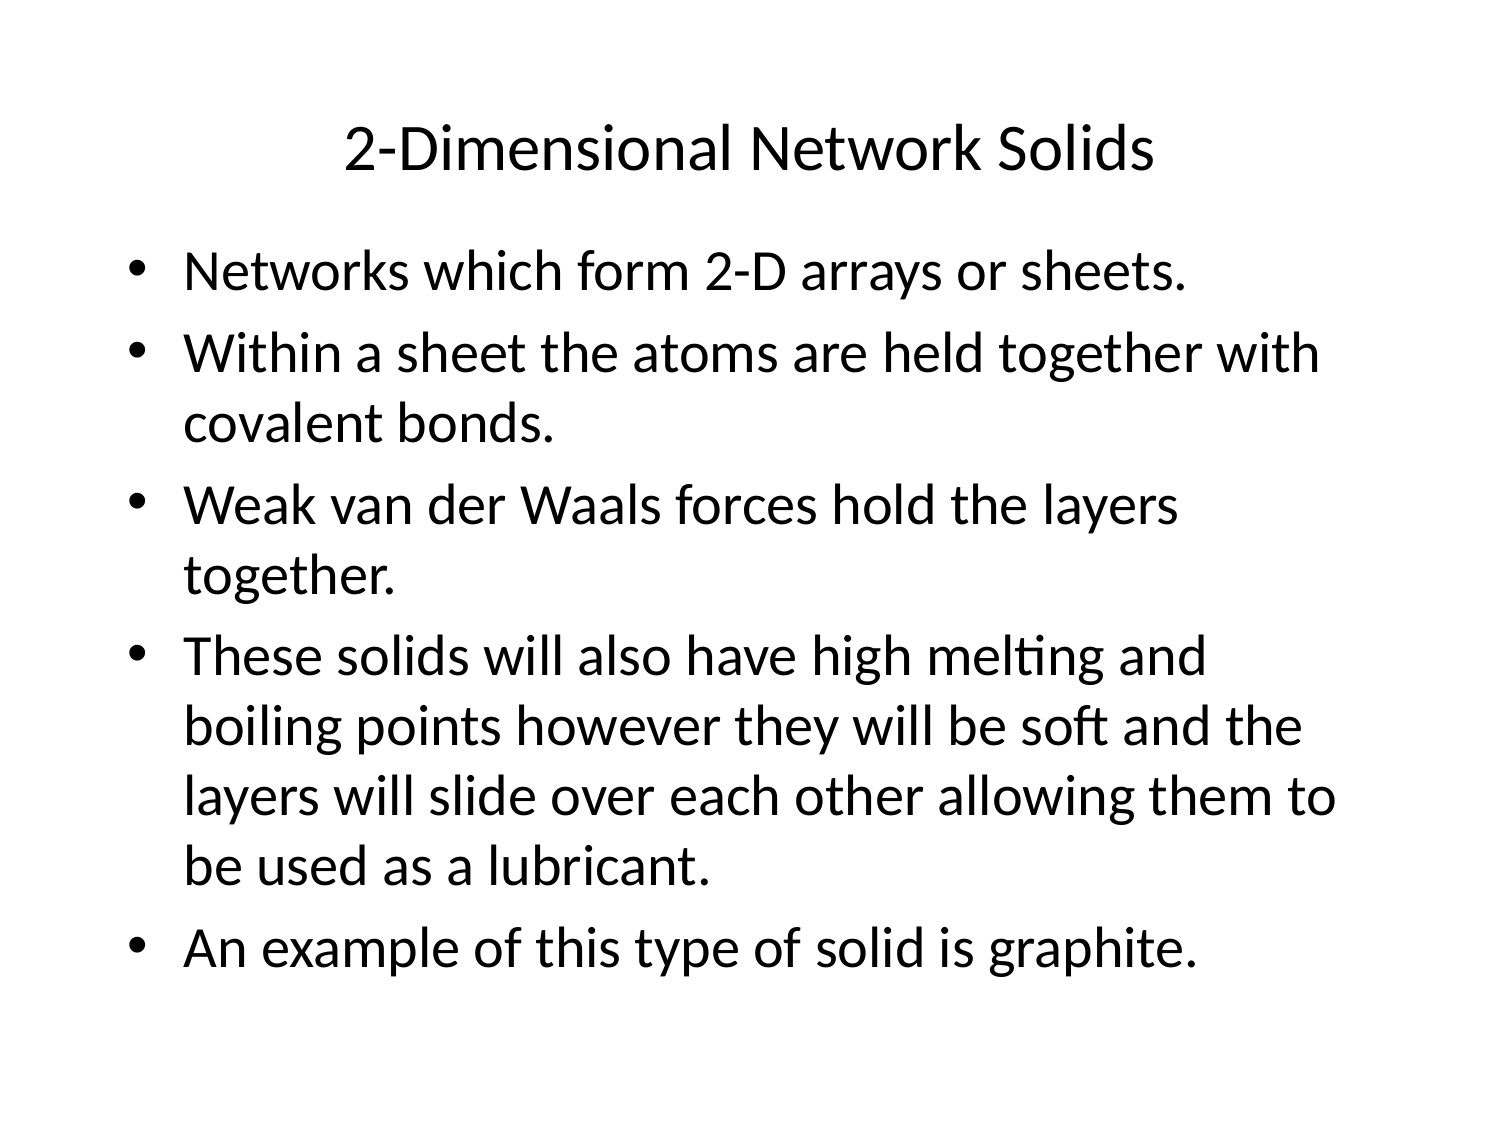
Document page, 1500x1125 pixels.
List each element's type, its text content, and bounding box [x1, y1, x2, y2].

list Networks which form 2-D arrays or sheets. Within a sheet the atoms are held together with covalent bonds. Weak van der Waals forces hold the layers together. These solids will also have high melting and boiling points however they will be soft and the layers will slide over each other allowing them to be used as a lubricant. An example of this type of solid is graphite. [112, 224, 1388, 1001]
title 2-Dimensional Network Solids [112, 99, 1388, 188]
